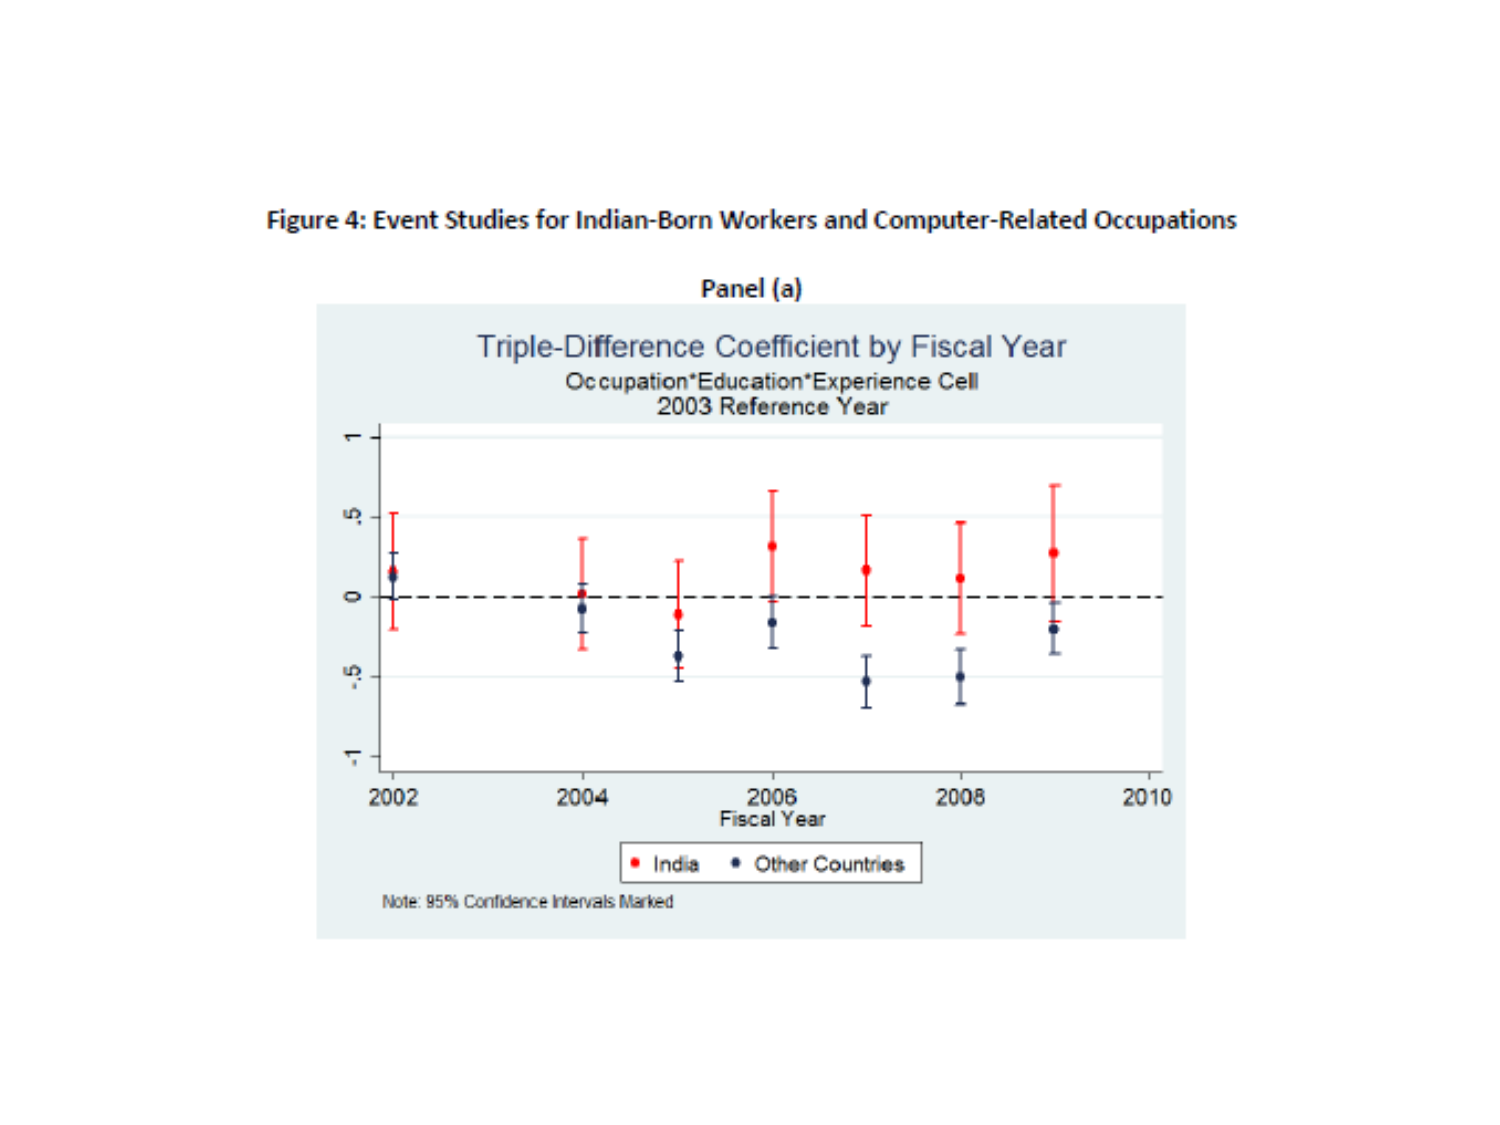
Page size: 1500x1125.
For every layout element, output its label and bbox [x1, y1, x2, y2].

picture [199, 174, 1255, 976]
